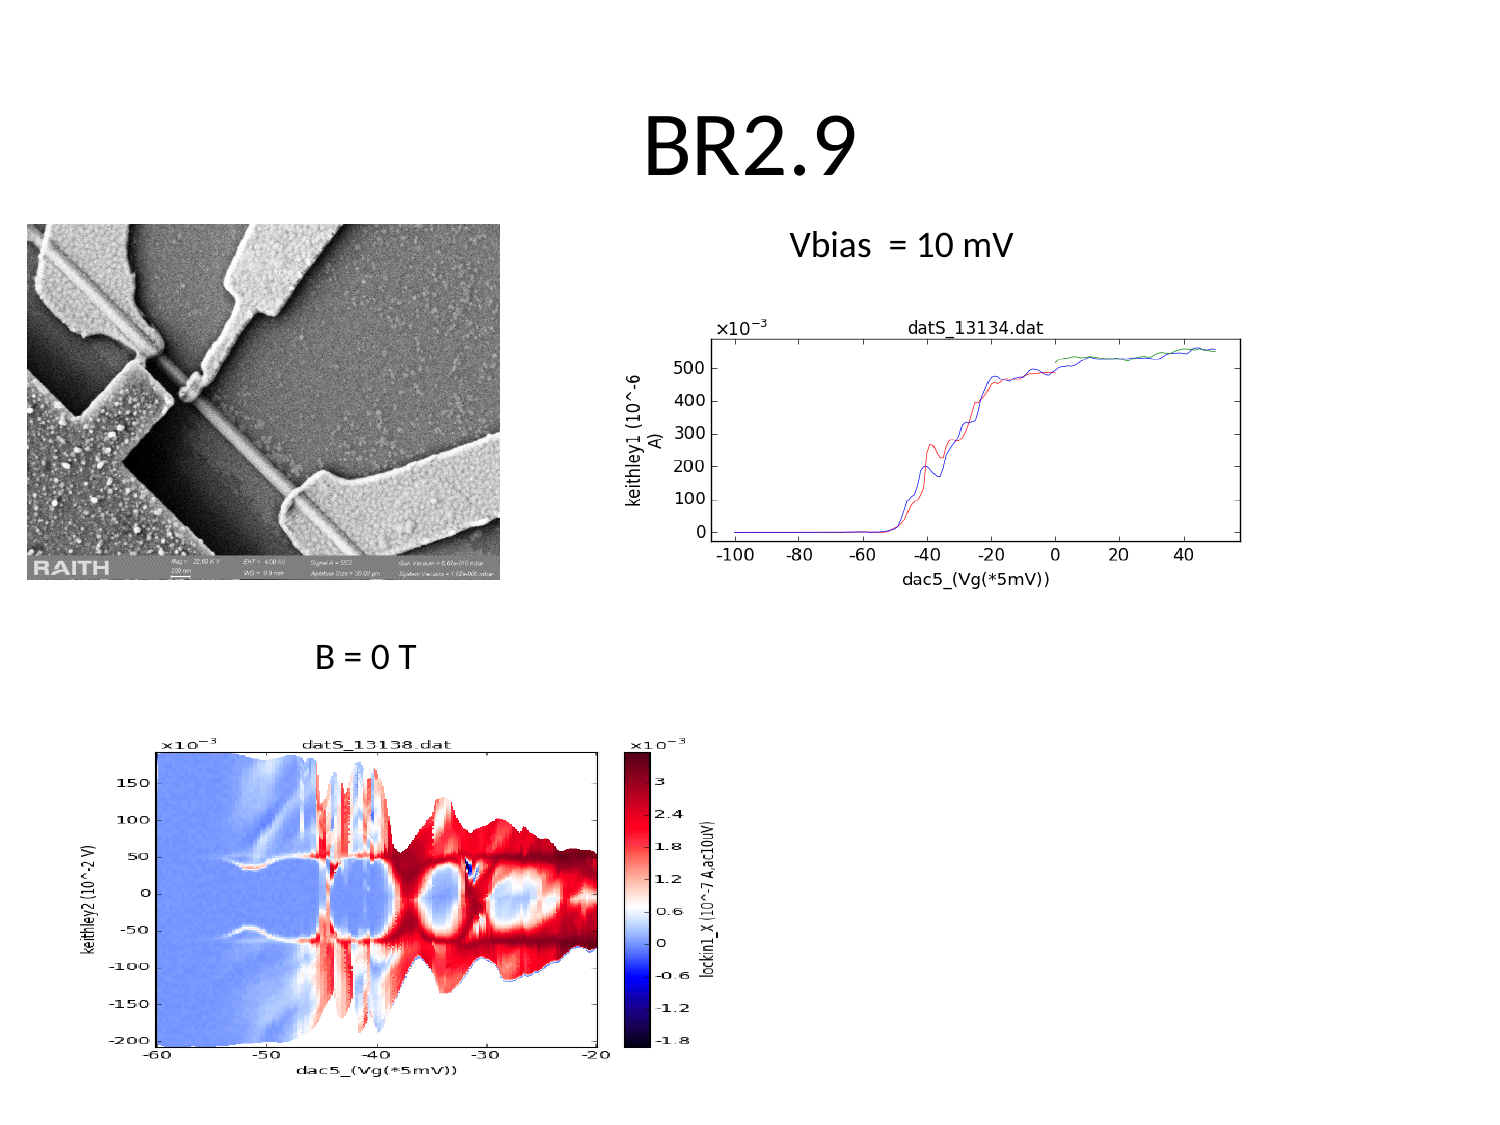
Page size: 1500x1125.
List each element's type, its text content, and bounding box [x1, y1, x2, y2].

picture [26, 224, 501, 580]
title BR2.9 [75, 45, 1425, 233]
picture [612, 299, 1259, 601]
picture [62, 724, 738, 1088]
text_box B = 0 T [300, 624, 475, 685]
text_box Vbias = 10 mV [774, 212, 1138, 273]
